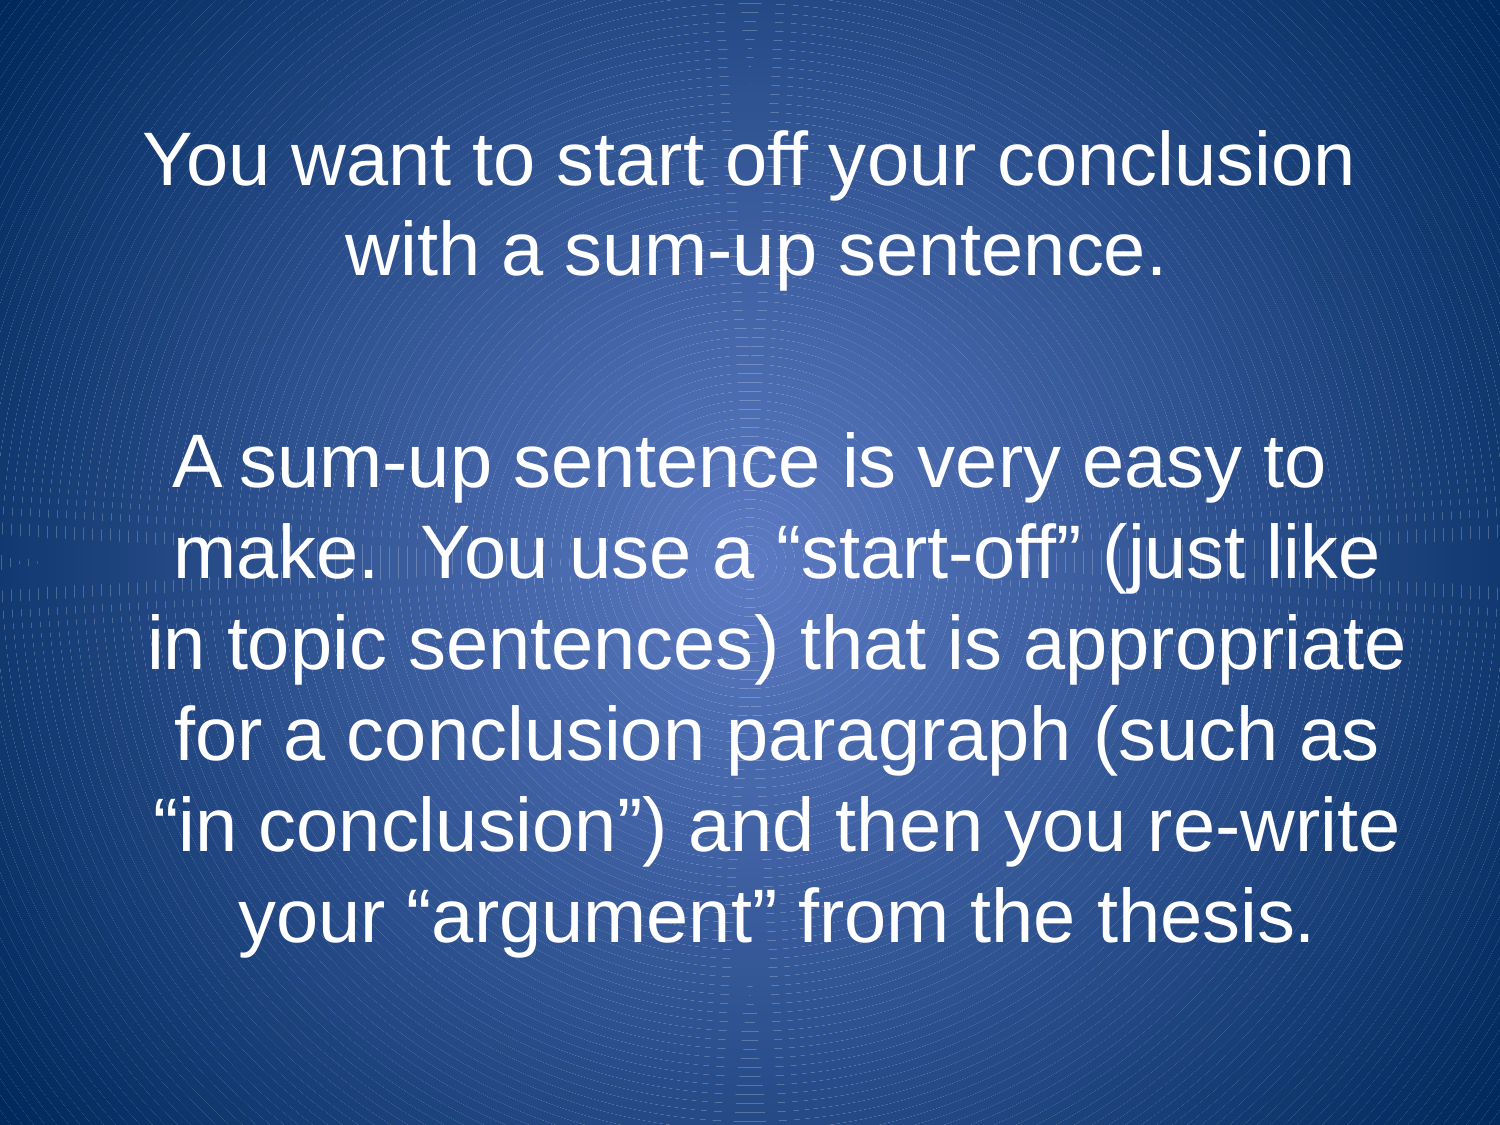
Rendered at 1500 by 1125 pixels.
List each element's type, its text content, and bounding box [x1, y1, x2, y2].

list You want to start off your conclusion with a sum-up sentence. A sum-up sentence is very easy to make. You use a “start-off” (just like in topic sentences) that is appropriate for a conclusion paragraph (such as “in conclusion”) and then you re-write your “argument” from the thesis. [75, 101, 1425, 1005]
